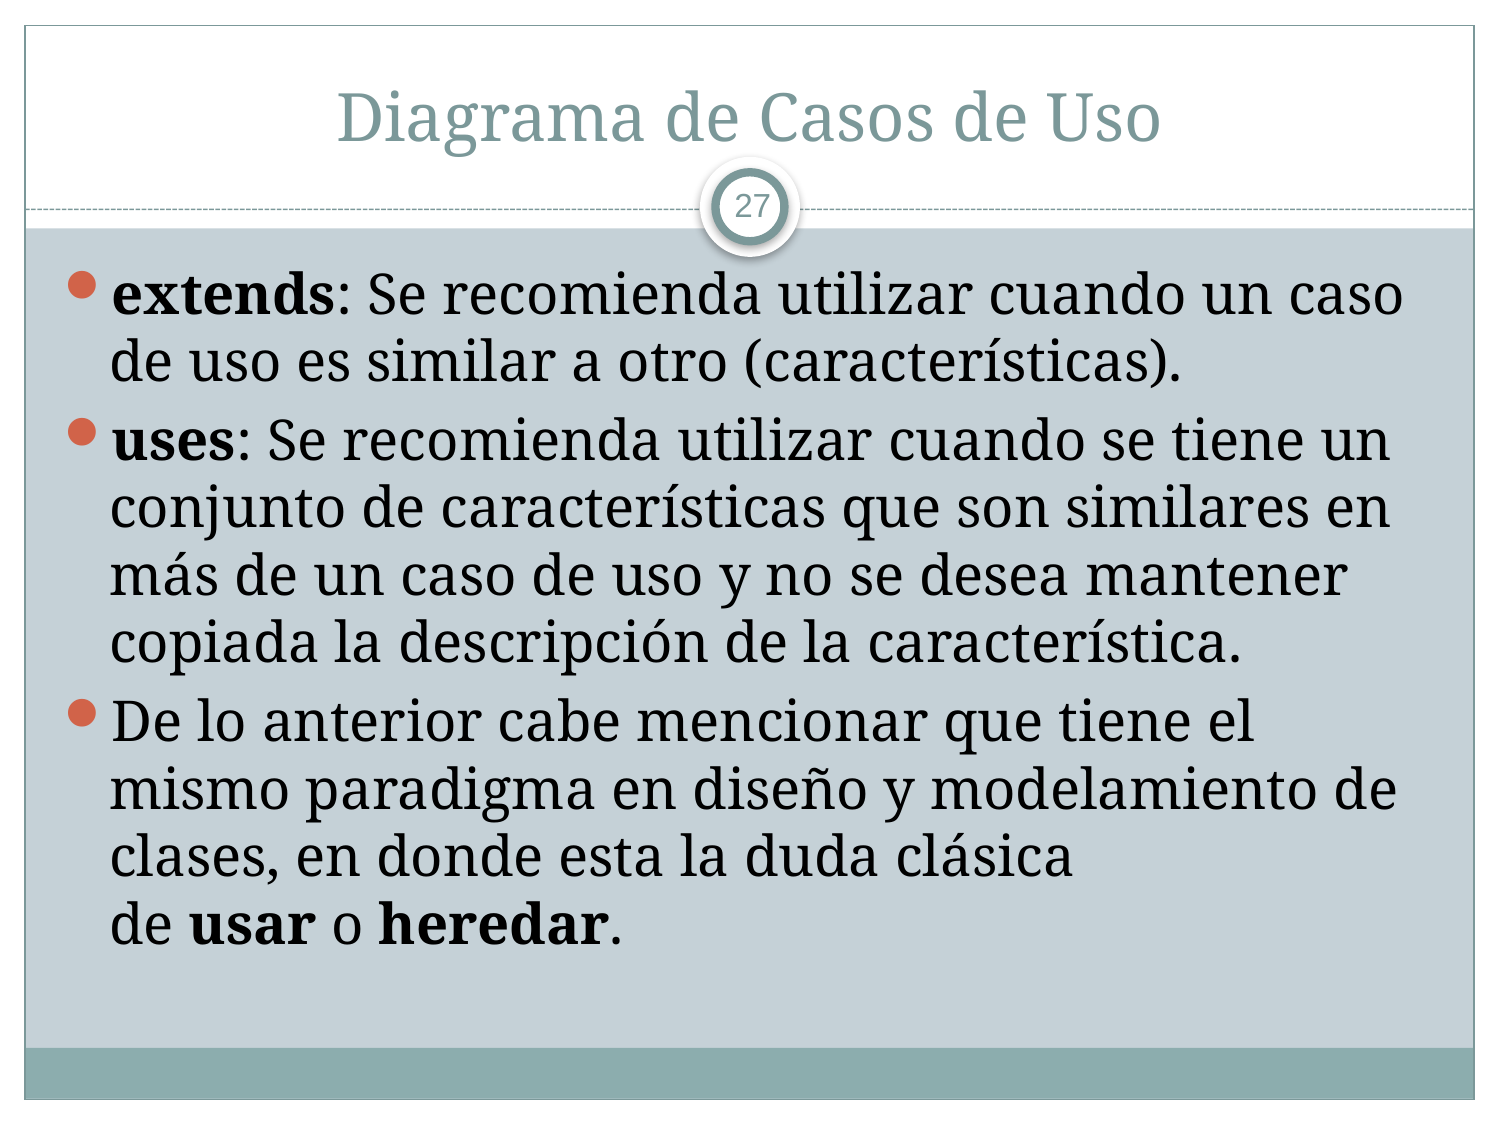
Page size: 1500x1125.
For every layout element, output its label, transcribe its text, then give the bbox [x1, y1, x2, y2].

title Diagrama de Casos de Uso [49, 37, 1450, 162]
list extends: Se recomienda utilizar cuando un caso de uso es similar a otro (características). uses: Se recomienda utilizar cuando se tiene un conjunto de características que son similares en más de un caso de uso y no se desea mantener copiada la descripción de la característica. De lo anterior cabe mencionar que tiene el mismo paradigma en diseño y modelamiento de clases, en donde esta la duda clásica de usar o heredar. [49, 250, 1445, 1001]
slide_number 27 [715, 168, 791, 241]
